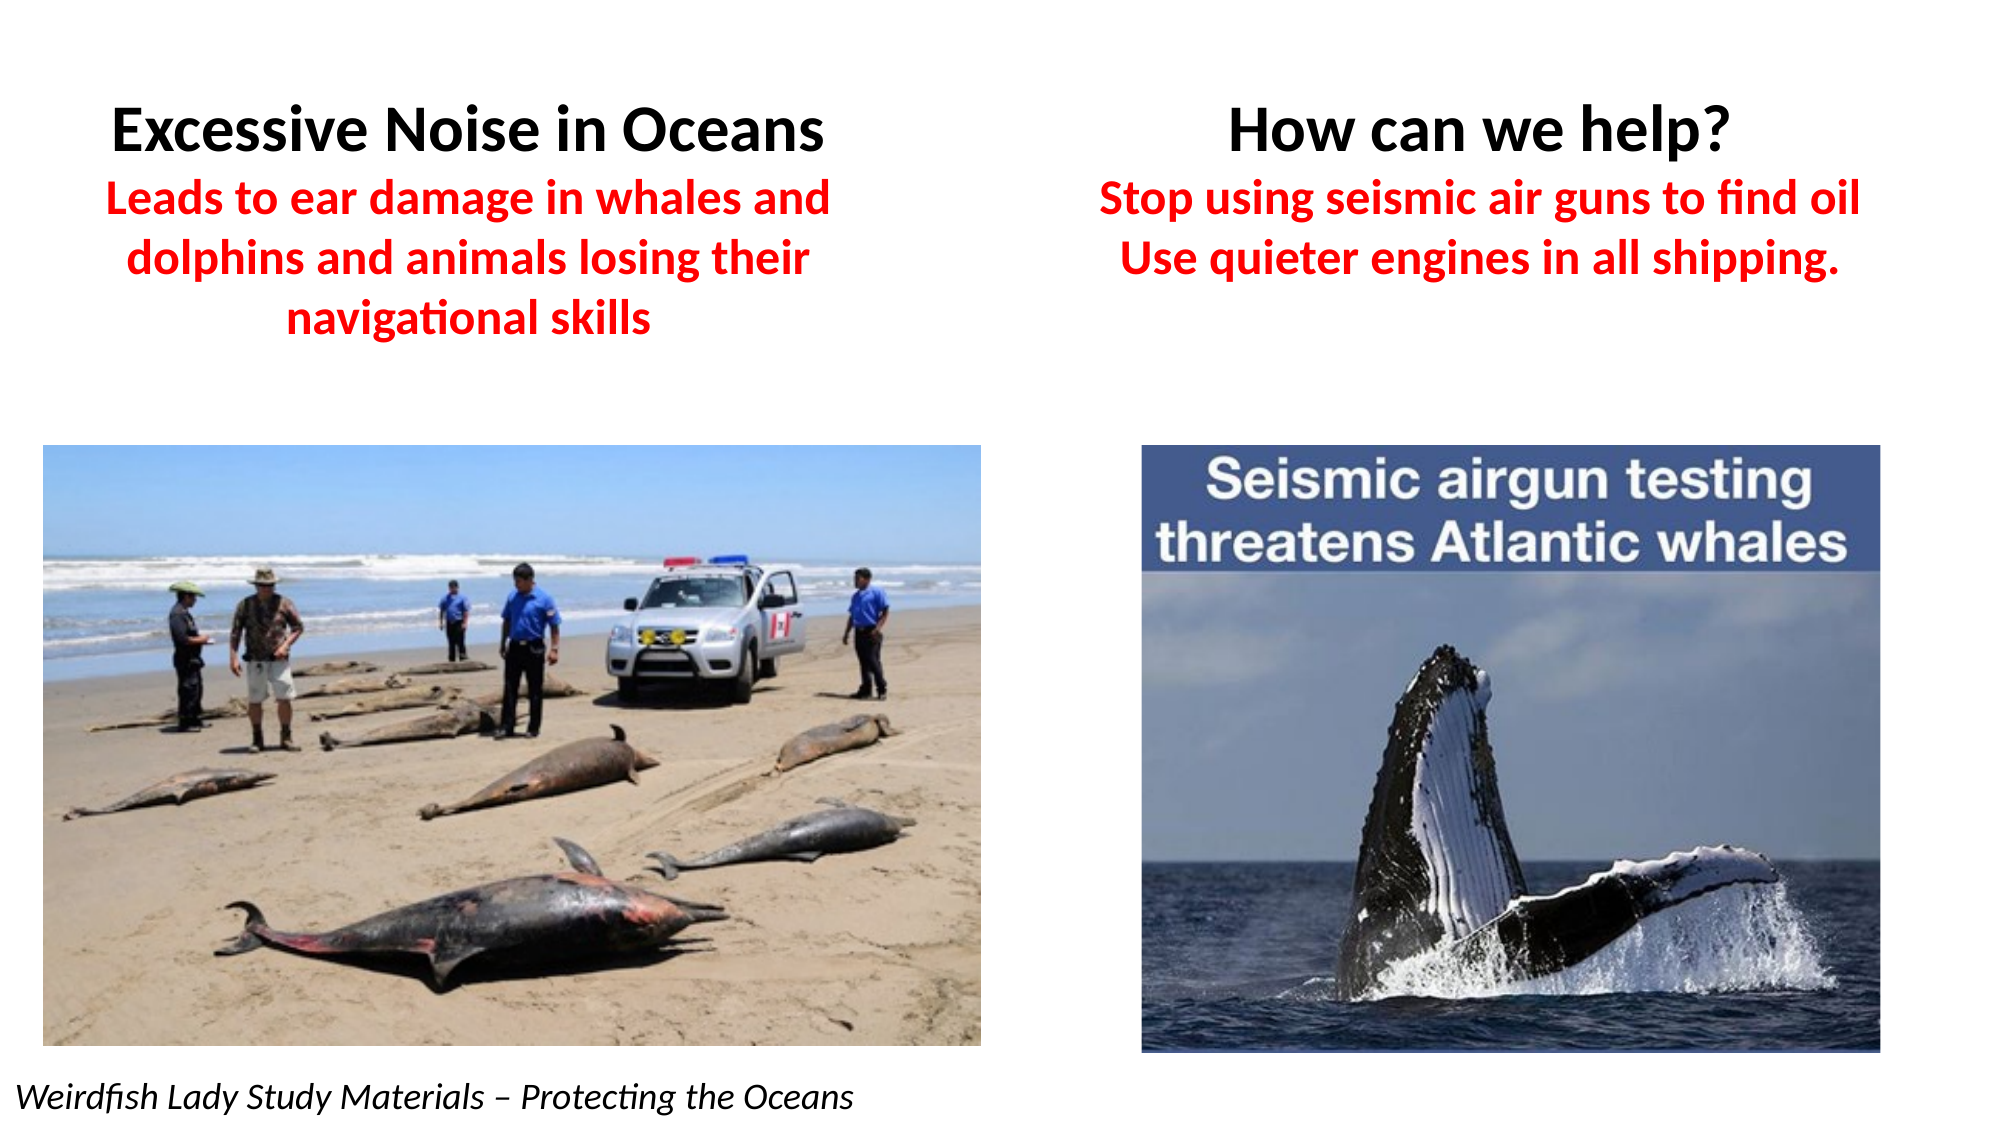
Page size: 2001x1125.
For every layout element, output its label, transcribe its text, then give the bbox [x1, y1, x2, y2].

text_box Excessive Noise in Oceans Leads to ear damage in whales and dolphins and animals losing their navigational skills [0, 77, 938, 352]
picture [43, 445, 981, 1046]
text_box Weirdfish Lady Study Materials – Protecting the Oceans [0, 1064, 895, 1125]
picture [1141, 445, 1881, 1053]
text_box How can we help? Stop using seismic air guns to find oil Use quieter engines in all shipping. [980, 77, 1981, 337]
